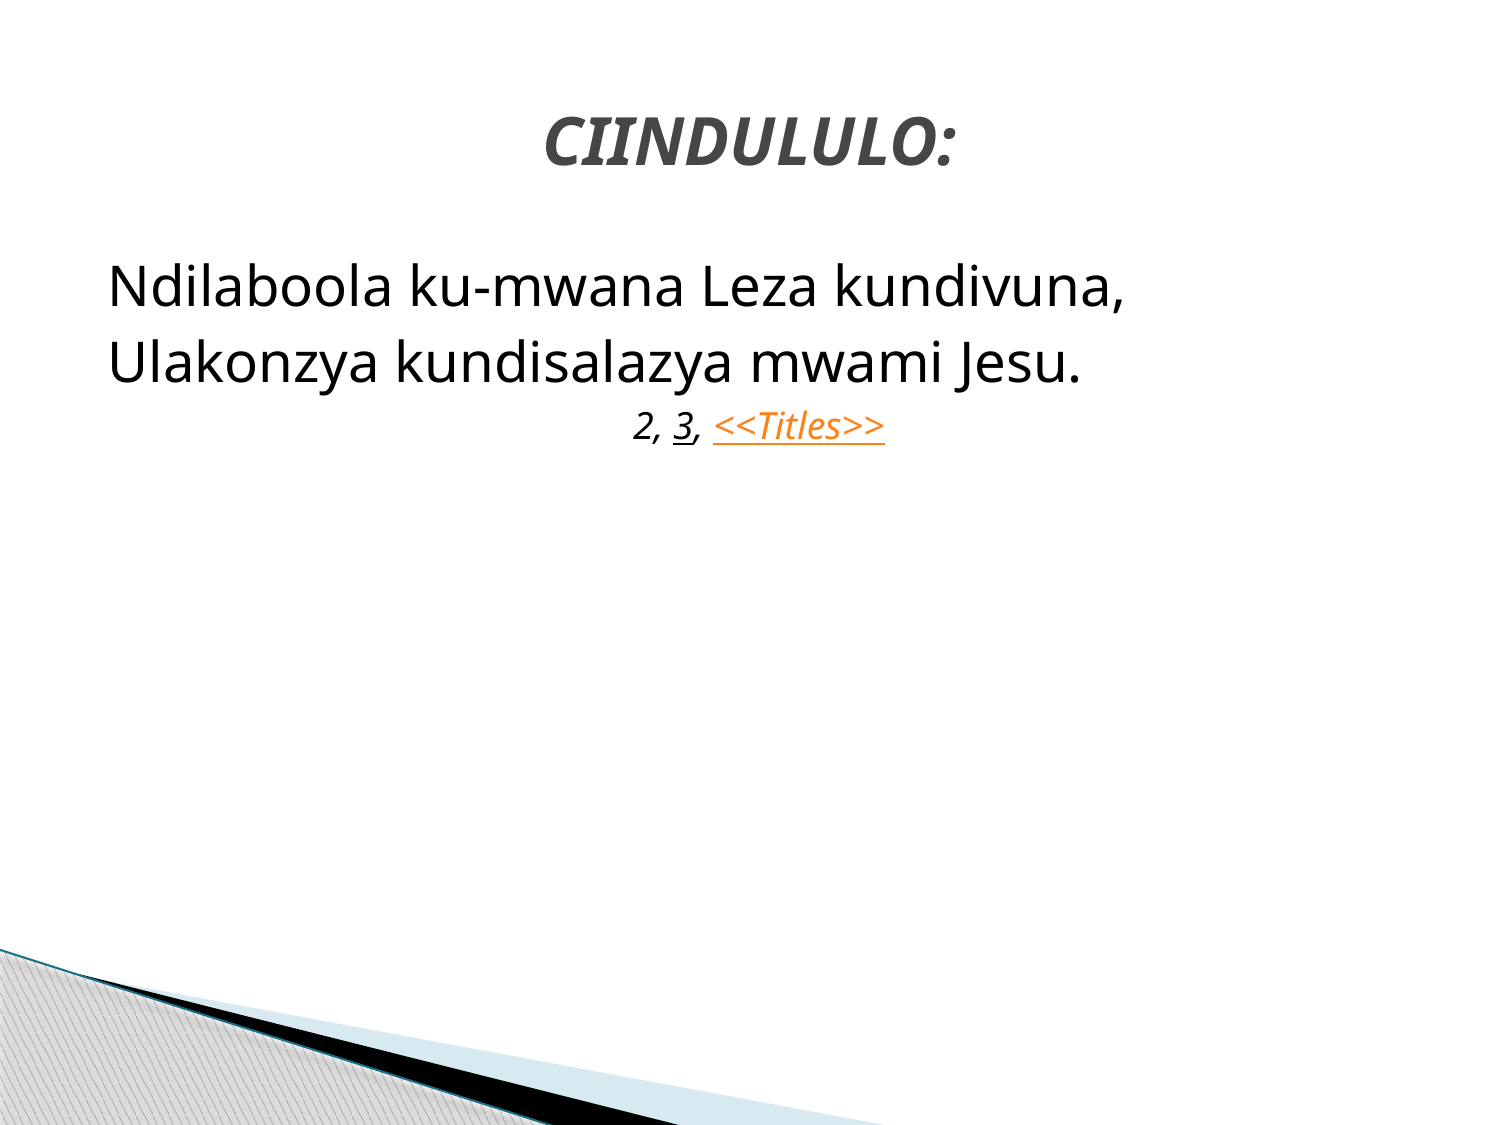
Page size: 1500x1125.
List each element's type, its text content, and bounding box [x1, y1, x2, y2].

title CIINDULULO: [75, 45, 1425, 233]
list Ndilaboola ku-mwana Leza kundivuna, Ulakonzya kundisalazya mwami Jesu. 2, 3, <<Titles>> [75, 243, 1425, 986]
